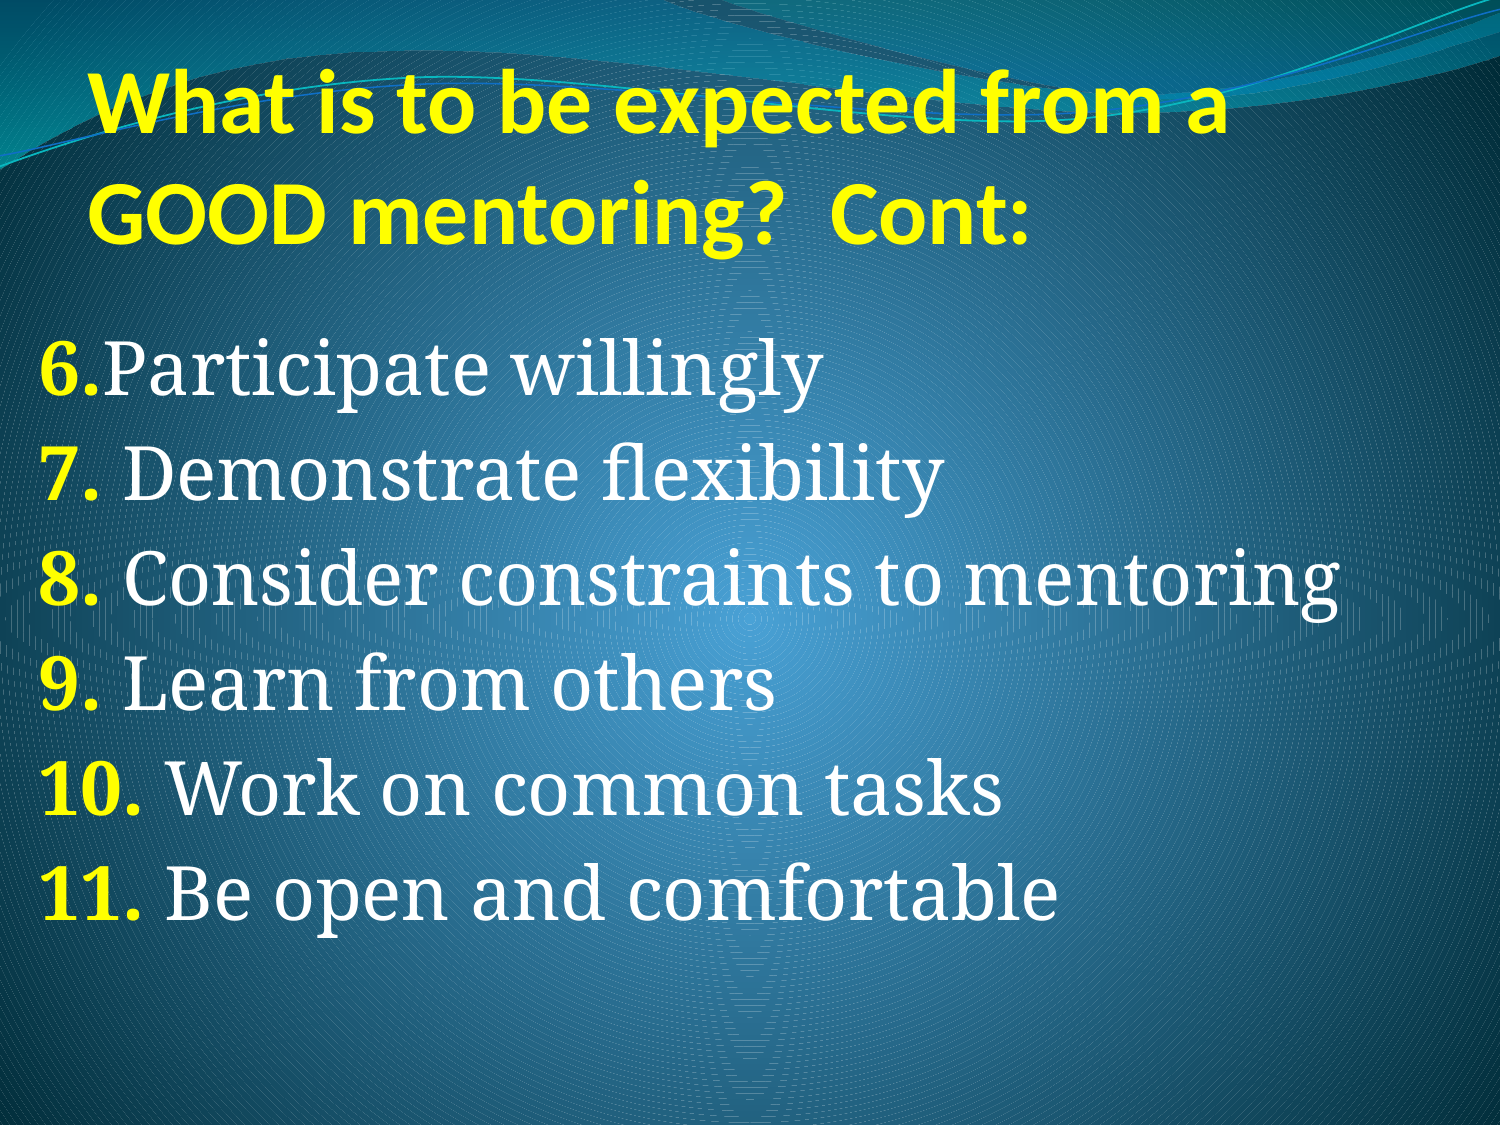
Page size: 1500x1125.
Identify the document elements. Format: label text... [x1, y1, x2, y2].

subtitle 6.Participate willingly 7. Demonstrate flexibility 8. Consider constraints to mentoring 9. Learn from others 10. Work on common tasks 11. Be open and comfortable [38, 312, 1500, 1000]
title What is to be expected from a GOOD mentoring? Cont: [87, 37, 1463, 263]
